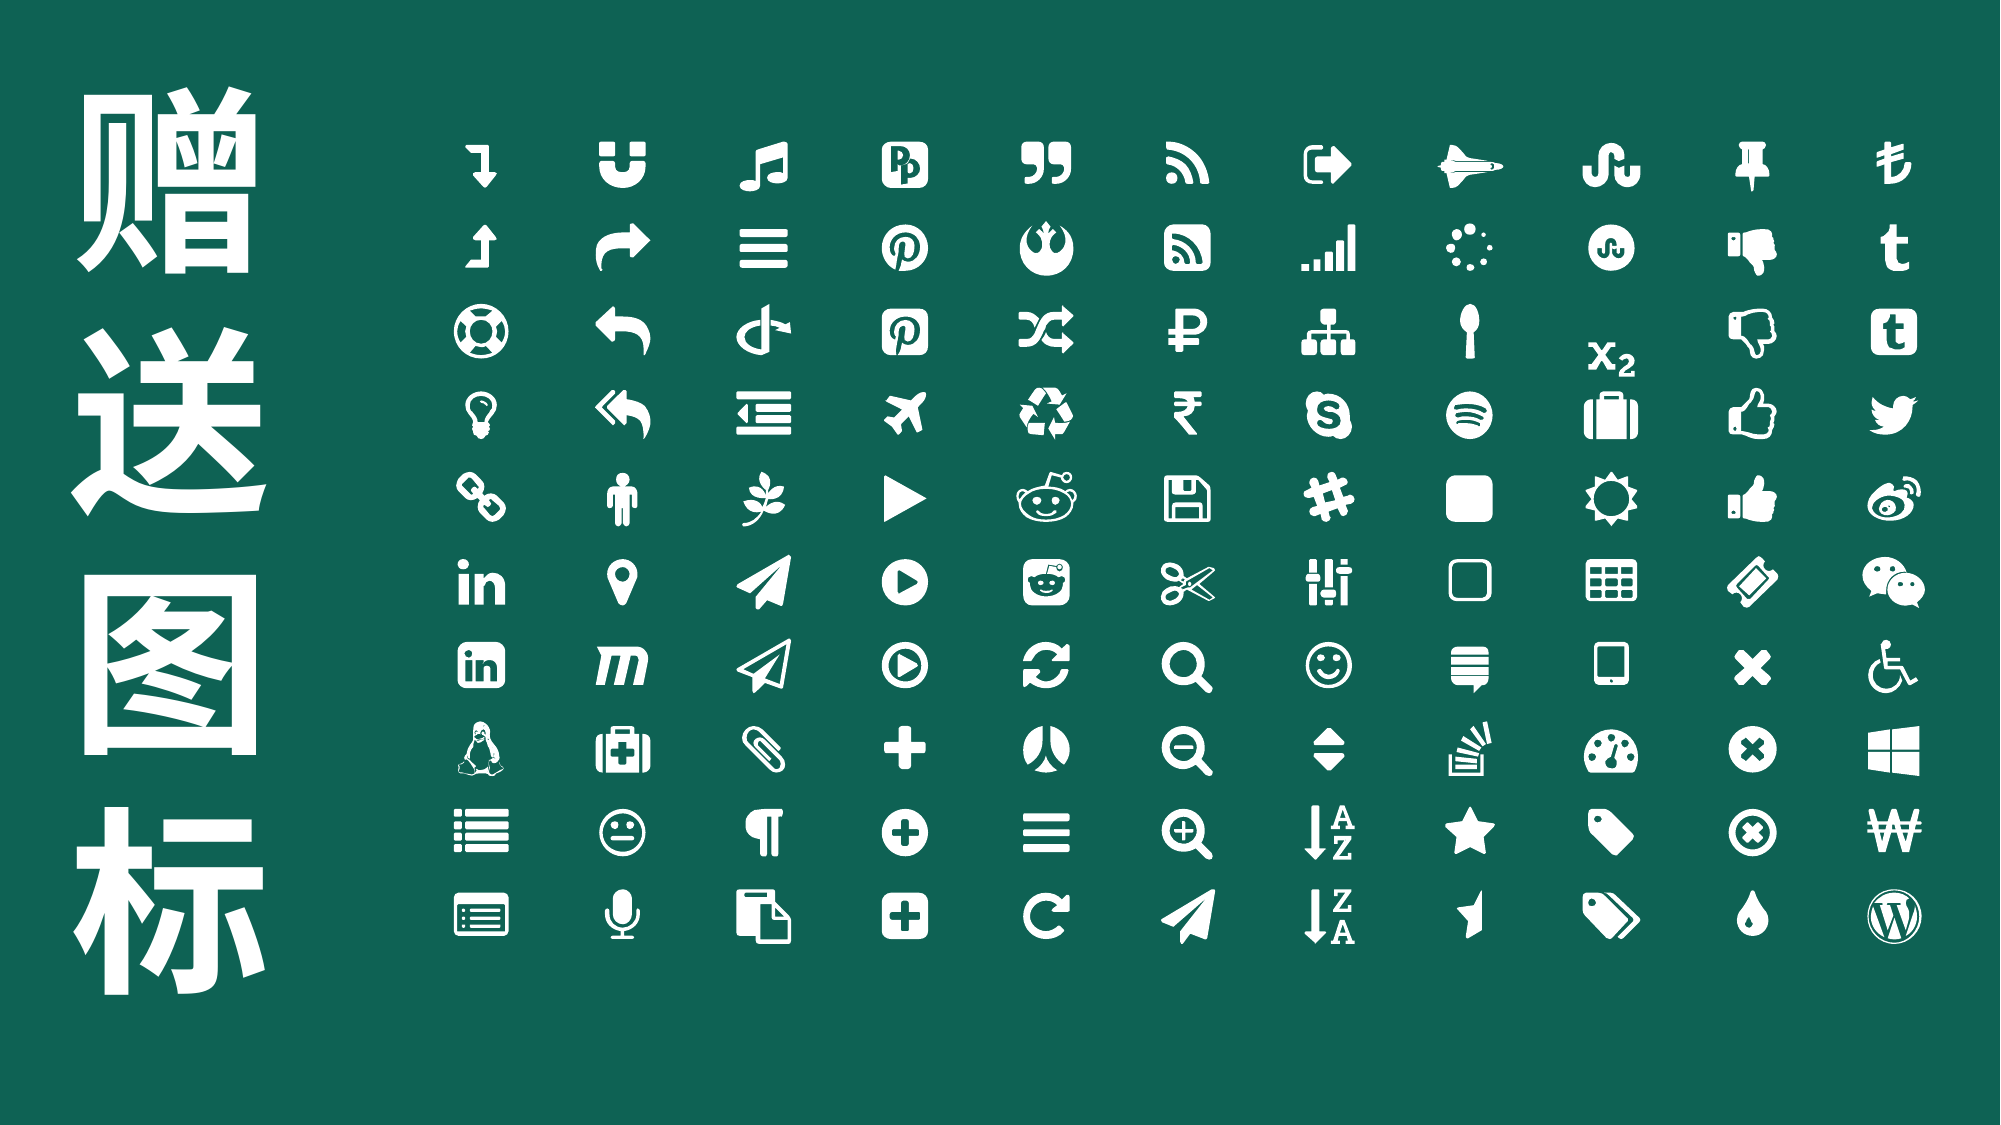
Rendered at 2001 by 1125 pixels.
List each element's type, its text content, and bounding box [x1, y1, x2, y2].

text_box [1630, 399, 1639, 440]
text_box [1023, 669, 1069, 689]
text_box [1466, 264, 1475, 271]
text_box [1314, 146, 1352, 184]
text_box [453, 303, 509, 359]
text_box [457, 641, 506, 689]
text_box [1446, 391, 1493, 440]
text_box [1023, 829, 1070, 837]
text_box [739, 141, 788, 192]
text_box [1867, 482, 1914, 521]
text_box [595, 306, 651, 356]
text_box [1728, 808, 1777, 857]
text_box [1305, 641, 1353, 689]
text_box [1161, 641, 1213, 694]
text_box [456, 471, 506, 522]
text_box [1870, 308, 1918, 356]
text_box [1582, 892, 1641, 940]
text_box [1618, 353, 1635, 377]
text_box [1166, 141, 1210, 184]
text_box [881, 141, 929, 188]
text_box [1582, 142, 1625, 188]
text_box [1876, 141, 1912, 184]
text_box [1048, 141, 1072, 184]
text_box [465, 224, 497, 268]
text_box [1174, 391, 1202, 435]
text_box [1301, 264, 1310, 271]
text_box [881, 808, 929, 857]
text_box [453, 892, 509, 936]
text_box 赠送图标 [55, 49, 309, 1025]
text_box [1023, 726, 1043, 765]
text_box [1736, 890, 1769, 936]
text_box [1456, 890, 1482, 939]
text_box [1742, 229, 1777, 276]
text_box [1303, 145, 1324, 184]
text_box [458, 573, 469, 605]
text_box [595, 646, 649, 685]
text_box [742, 726, 786, 773]
text_box [1583, 399, 1593, 440]
text_box [465, 844, 509, 853]
text_box [1480, 258, 1487, 266]
text_box [1313, 259, 1321, 271]
text_box [1023, 844, 1070, 853]
text_box [1304, 805, 1327, 860]
text_box [1305, 559, 1321, 582]
text_box [1023, 813, 1070, 822]
text_box [453, 844, 462, 853]
text_box [607, 472, 638, 527]
text_box [1333, 889, 1352, 912]
text_box [1023, 641, 1070, 662]
text_box [599, 141, 616, 157]
text_box [1892, 726, 1920, 750]
text_box [1021, 141, 1044, 184]
text_box [881, 892, 929, 940]
text_box [736, 303, 792, 356]
text_box [453, 821, 462, 830]
text_box [1313, 753, 1345, 771]
text_box [1340, 576, 1348, 606]
text_box [755, 403, 792, 412]
text_box [1034, 755, 1058, 773]
text_box [1304, 889, 1327, 944]
text_box [1868, 751, 1890, 773]
text_box [1585, 559, 1638, 602]
text_box [736, 889, 792, 944]
text_box [607, 390, 651, 440]
text_box [457, 559, 469, 570]
text_box [1305, 391, 1353, 440]
text_box [1160, 889, 1216, 944]
text_box [612, 889, 632, 925]
text_box [1868, 729, 1890, 750]
text_box [1301, 308, 1356, 356]
text_box [1892, 751, 1920, 777]
text_box [465, 391, 497, 440]
text_box [1018, 305, 1074, 354]
text_box [1451, 229, 1462, 241]
text_box [1862, 556, 1925, 608]
text_box [453, 832, 462, 841]
text_box [881, 559, 929, 606]
text_box [881, 308, 929, 356]
text_box [1735, 141, 1770, 192]
text_box [739, 243, 788, 252]
text_box [465, 821, 509, 830]
text_box [1583, 729, 1639, 773]
text_box [1727, 232, 1741, 257]
text_box [1050, 726, 1070, 765]
text_box [1728, 726, 1777, 773]
text_box [1347, 224, 1356, 271]
text_box [1880, 639, 1919, 686]
text_box [1324, 251, 1333, 271]
text_box [1486, 244, 1493, 251]
text_box [605, 726, 640, 773]
text_box [736, 638, 792, 694]
text_box [1867, 889, 1922, 944]
text_box [465, 832, 509, 841]
text_box [1445, 806, 1495, 854]
text_box [1727, 556, 1779, 608]
text_box [604, 908, 640, 939]
text_box [1588, 224, 1635, 271]
text_box [1588, 808, 1634, 856]
text_box [1588, 342, 1616, 370]
text_box [465, 144, 497, 188]
text_box [736, 426, 792, 435]
text_box [1027, 387, 1074, 440]
text_box [1324, 559, 1333, 588]
text_box [1868, 659, 1903, 694]
text_box [737, 403, 748, 424]
text_box [465, 808, 509, 817]
text_box [1168, 308, 1208, 352]
text_box [458, 721, 504, 777]
text_box [739, 229, 788, 238]
text_box [1460, 303, 1480, 359]
text_box [881, 224, 929, 271]
text_box [1437, 144, 1504, 188]
text_box [1336, 240, 1345, 271]
text_box [884, 475, 927, 522]
text_box [1451, 656, 1489, 665]
text_box [1728, 308, 1777, 359]
text_box [1313, 728, 1345, 746]
text_box [595, 390, 616, 426]
text_box [1594, 641, 1629, 685]
text_box [1340, 559, 1348, 565]
text_box [1451, 257, 1461, 267]
text_box [1324, 599, 1333, 606]
text_box [1880, 224, 1910, 271]
text_box [1023, 892, 1070, 940]
text_box [1161, 808, 1213, 860]
text_box [1902, 476, 1921, 497]
text_box [607, 559, 638, 606]
text_box [1330, 805, 1355, 830]
text_box [1869, 395, 1919, 435]
text_box [474, 572, 506, 605]
text_box [736, 391, 792, 400]
text_box [1164, 224, 1211, 271]
text_box [1023, 559, 1070, 606]
text_box [1333, 835, 1352, 860]
text_box [1019, 221, 1074, 276]
text_box [1451, 667, 1489, 694]
text_box [1596, 391, 1627, 440]
text_box [1320, 589, 1337, 598]
text_box [1303, 471, 1355, 522]
text_box [1019, 404, 1045, 436]
text_box [1727, 494, 1741, 519]
text_box [1451, 646, 1489, 655]
text_box [1734, 650, 1771, 685]
text_box [1448, 559, 1492, 602]
text_box [599, 160, 646, 188]
text_box [755, 415, 792, 424]
text_box [884, 725, 926, 770]
text_box [736, 554, 792, 610]
text_box [1309, 583, 1317, 606]
text_box [1867, 808, 1922, 853]
text_box [1448, 747, 1484, 776]
text_box [1336, 567, 1353, 574]
text_box [1016, 471, 1077, 522]
text_box [642, 733, 651, 773]
text_box [595, 223, 651, 271]
text_box [1446, 243, 1456, 253]
text_box [453, 808, 462, 817]
text_box [595, 733, 603, 773]
text_box [1330, 919, 1355, 944]
text_box [745, 808, 783, 857]
text_box [742, 471, 786, 527]
text_box [629, 141, 646, 157]
text_box [1161, 726, 1213, 777]
text_box [1742, 475, 1777, 522]
text_box [1728, 387, 1777, 440]
text_box [1160, 562, 1216, 606]
text_box [1614, 165, 1641, 188]
text_box [1464, 223, 1476, 235]
text_box [1461, 721, 1492, 751]
text_box [739, 259, 788, 268]
text_box [1164, 475, 1211, 522]
text_box [599, 808, 646, 857]
text_box [1585, 471, 1638, 527]
text_box [884, 392, 927, 435]
text_box [881, 641, 929, 689]
text_box [1446, 475, 1493, 522]
